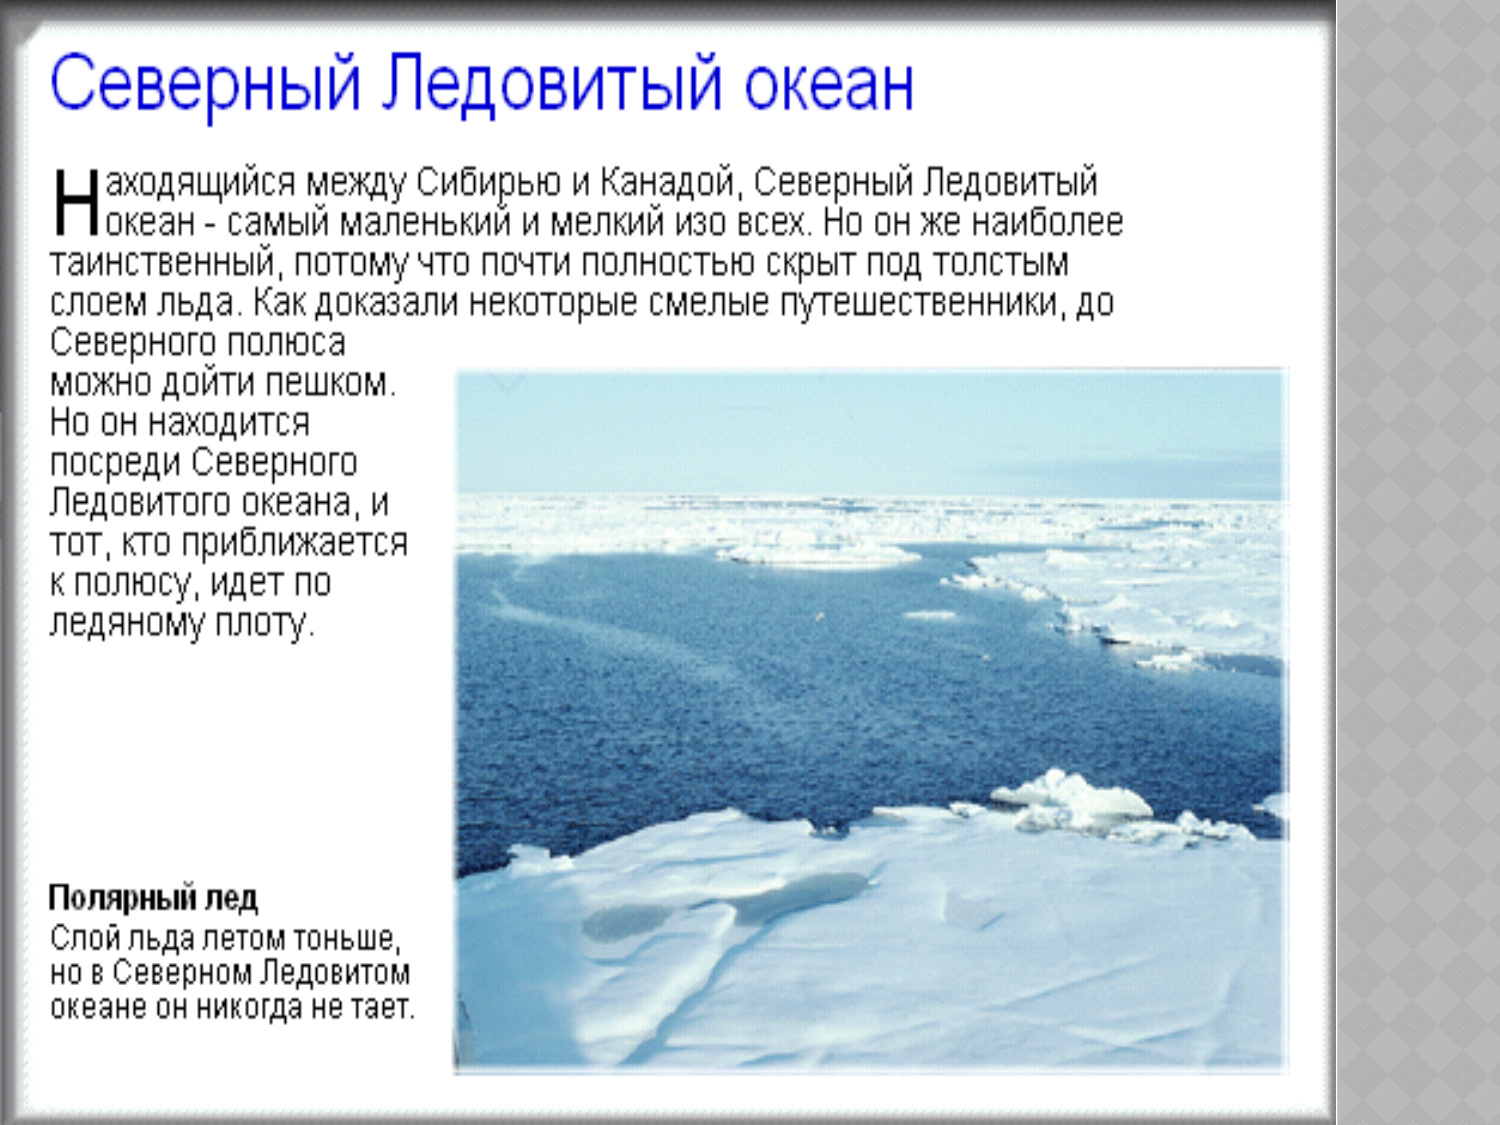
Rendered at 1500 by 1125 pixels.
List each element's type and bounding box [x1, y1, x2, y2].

picture [0, 0, 1337, 1125]
